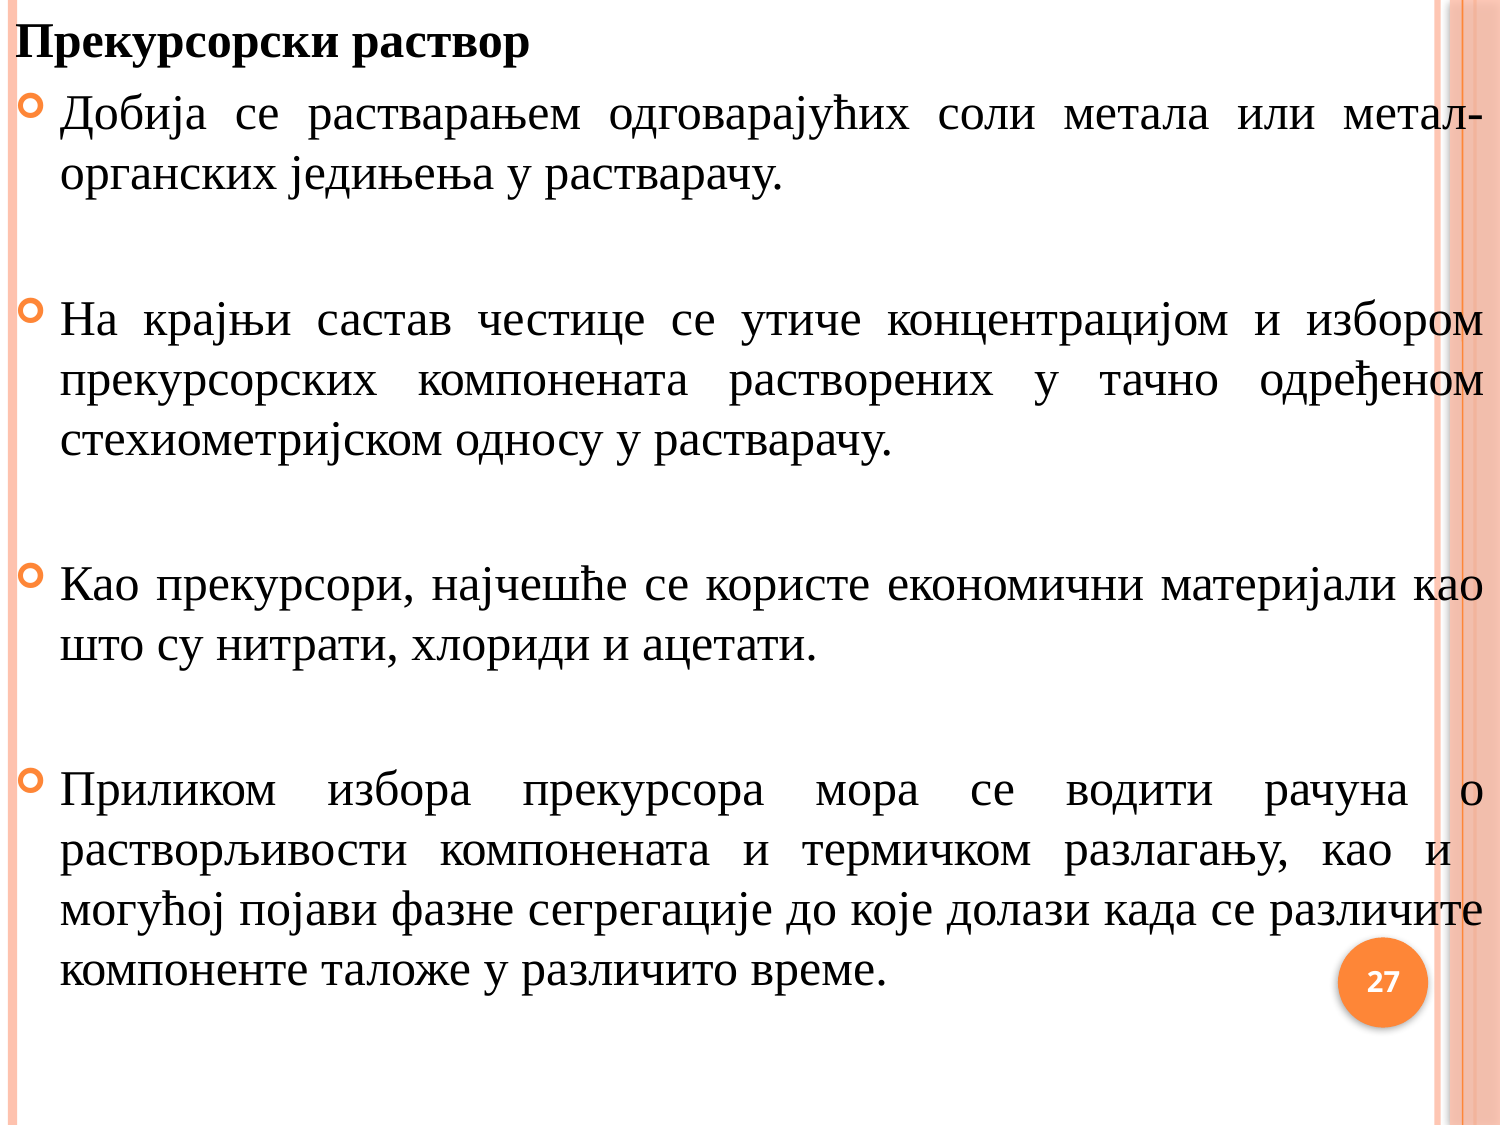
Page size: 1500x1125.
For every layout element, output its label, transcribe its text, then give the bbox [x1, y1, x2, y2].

list Прекурсорски раствор Добија се растварањем одговарајућих соли метала или метал-органских једињења у растварачу. На крајњи састав честице се утиче концентрацијом и избором прекурсорских компонената растворених у тачно одређеном стехиометријском односу у растварачу. Као прекурсори, најчешће се користе економични материјали као што су нитрати, хлориди и ацетати. Приликом избора прекурсора мора се водити рачуна о растворљивости компонената и термичком разлагању, као и могућој појави фазне сегрегације до које долази када се различите компоненте таложе у различито време. [0, 0, 1500, 1125]
slide_number 27 [1333, 940, 1434, 1026]
